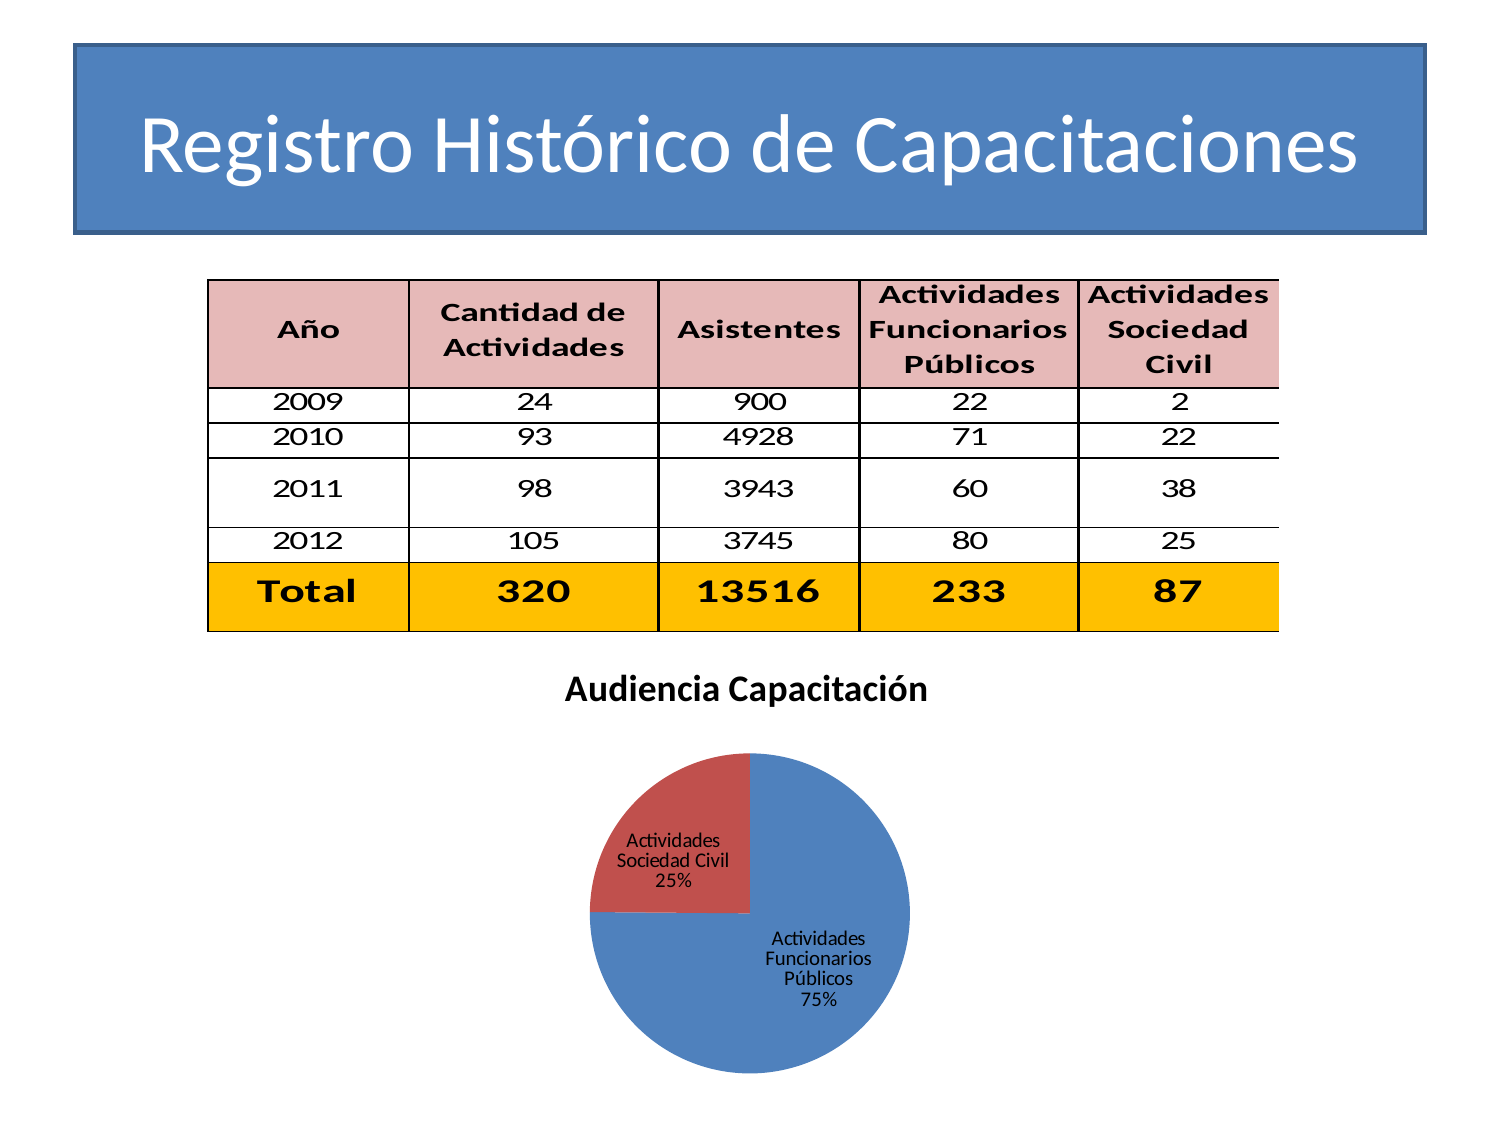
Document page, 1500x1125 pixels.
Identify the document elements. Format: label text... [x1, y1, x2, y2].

chart [348, 644, 1146, 1125]
title Registro Histórico de Capacitaciones [73, 43, 1427, 235]
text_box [206, 278, 1282, 634]
